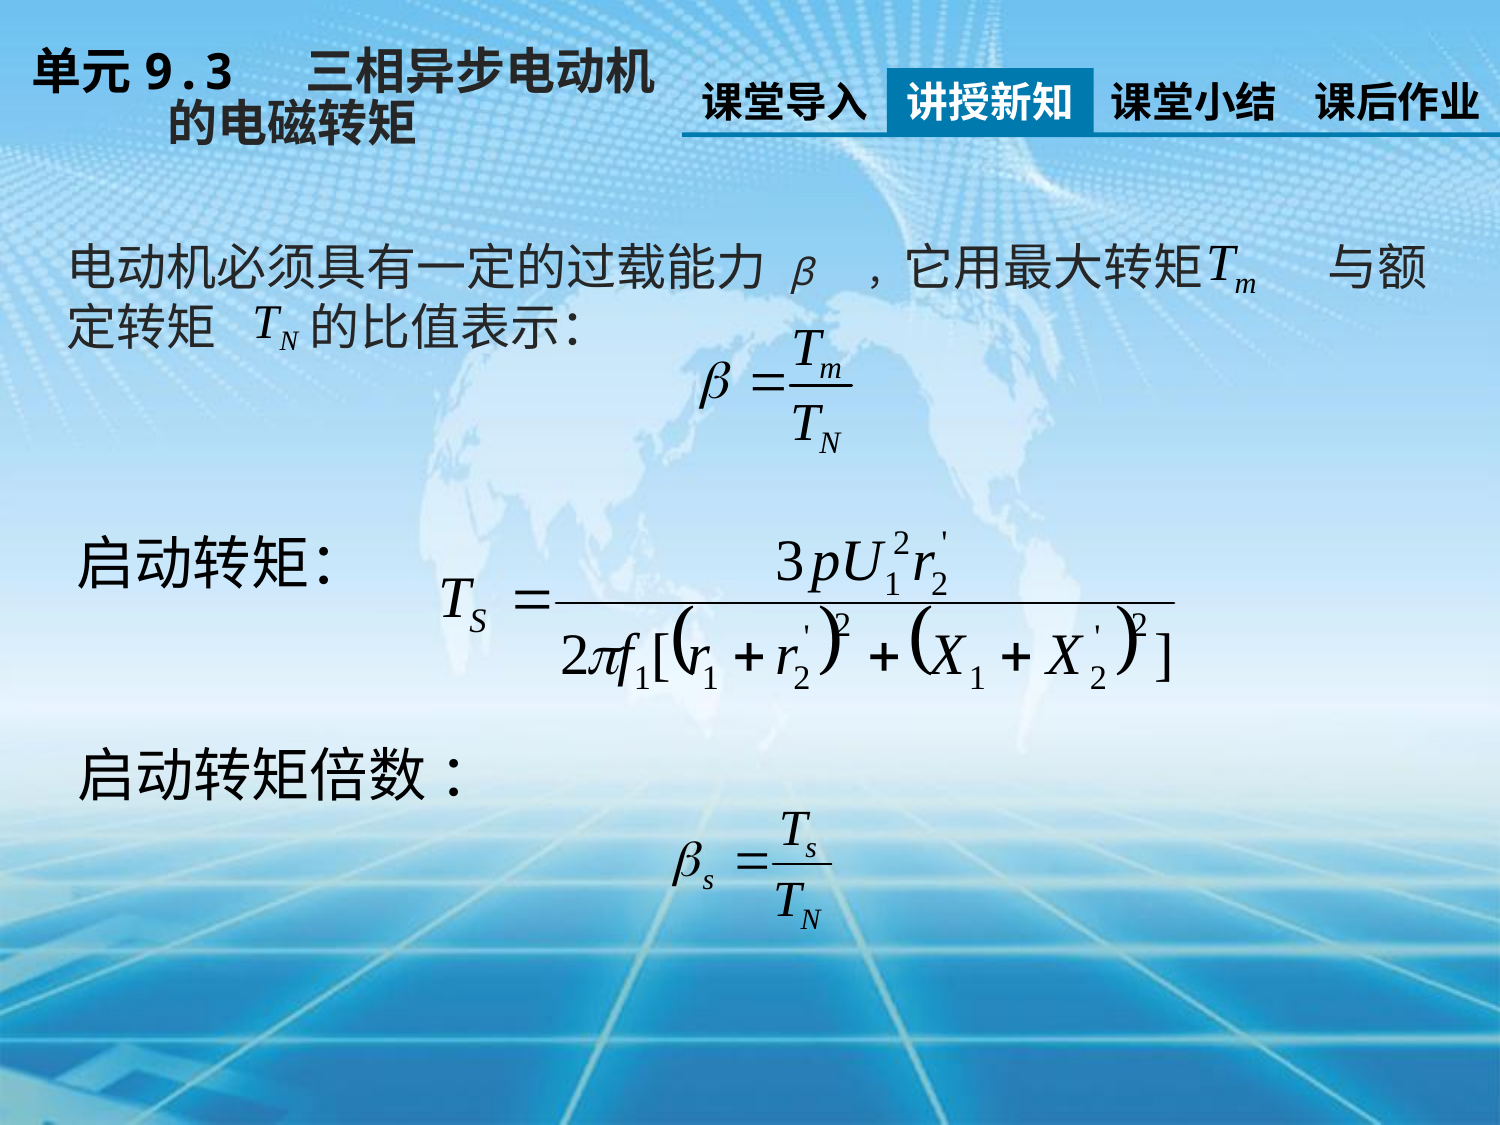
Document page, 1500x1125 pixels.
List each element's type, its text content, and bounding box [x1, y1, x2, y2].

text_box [16, 39, 1500, 160]
text_box 启动转矩倍数 ： [62, 730, 513, 816]
text_box 启动转矩： [61, 518, 392, 604]
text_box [689, 314, 865, 466]
picture [0, 0, 1500, 1125]
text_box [662, 796, 842, 941]
text_box 电动机必须具有一定的过载能力 β ，它用最大转矩 与额定转矩 的比值表示： [51, 227, 1452, 363]
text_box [1201, 228, 1267, 307]
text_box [248, 290, 312, 363]
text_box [433, 514, 1187, 701]
